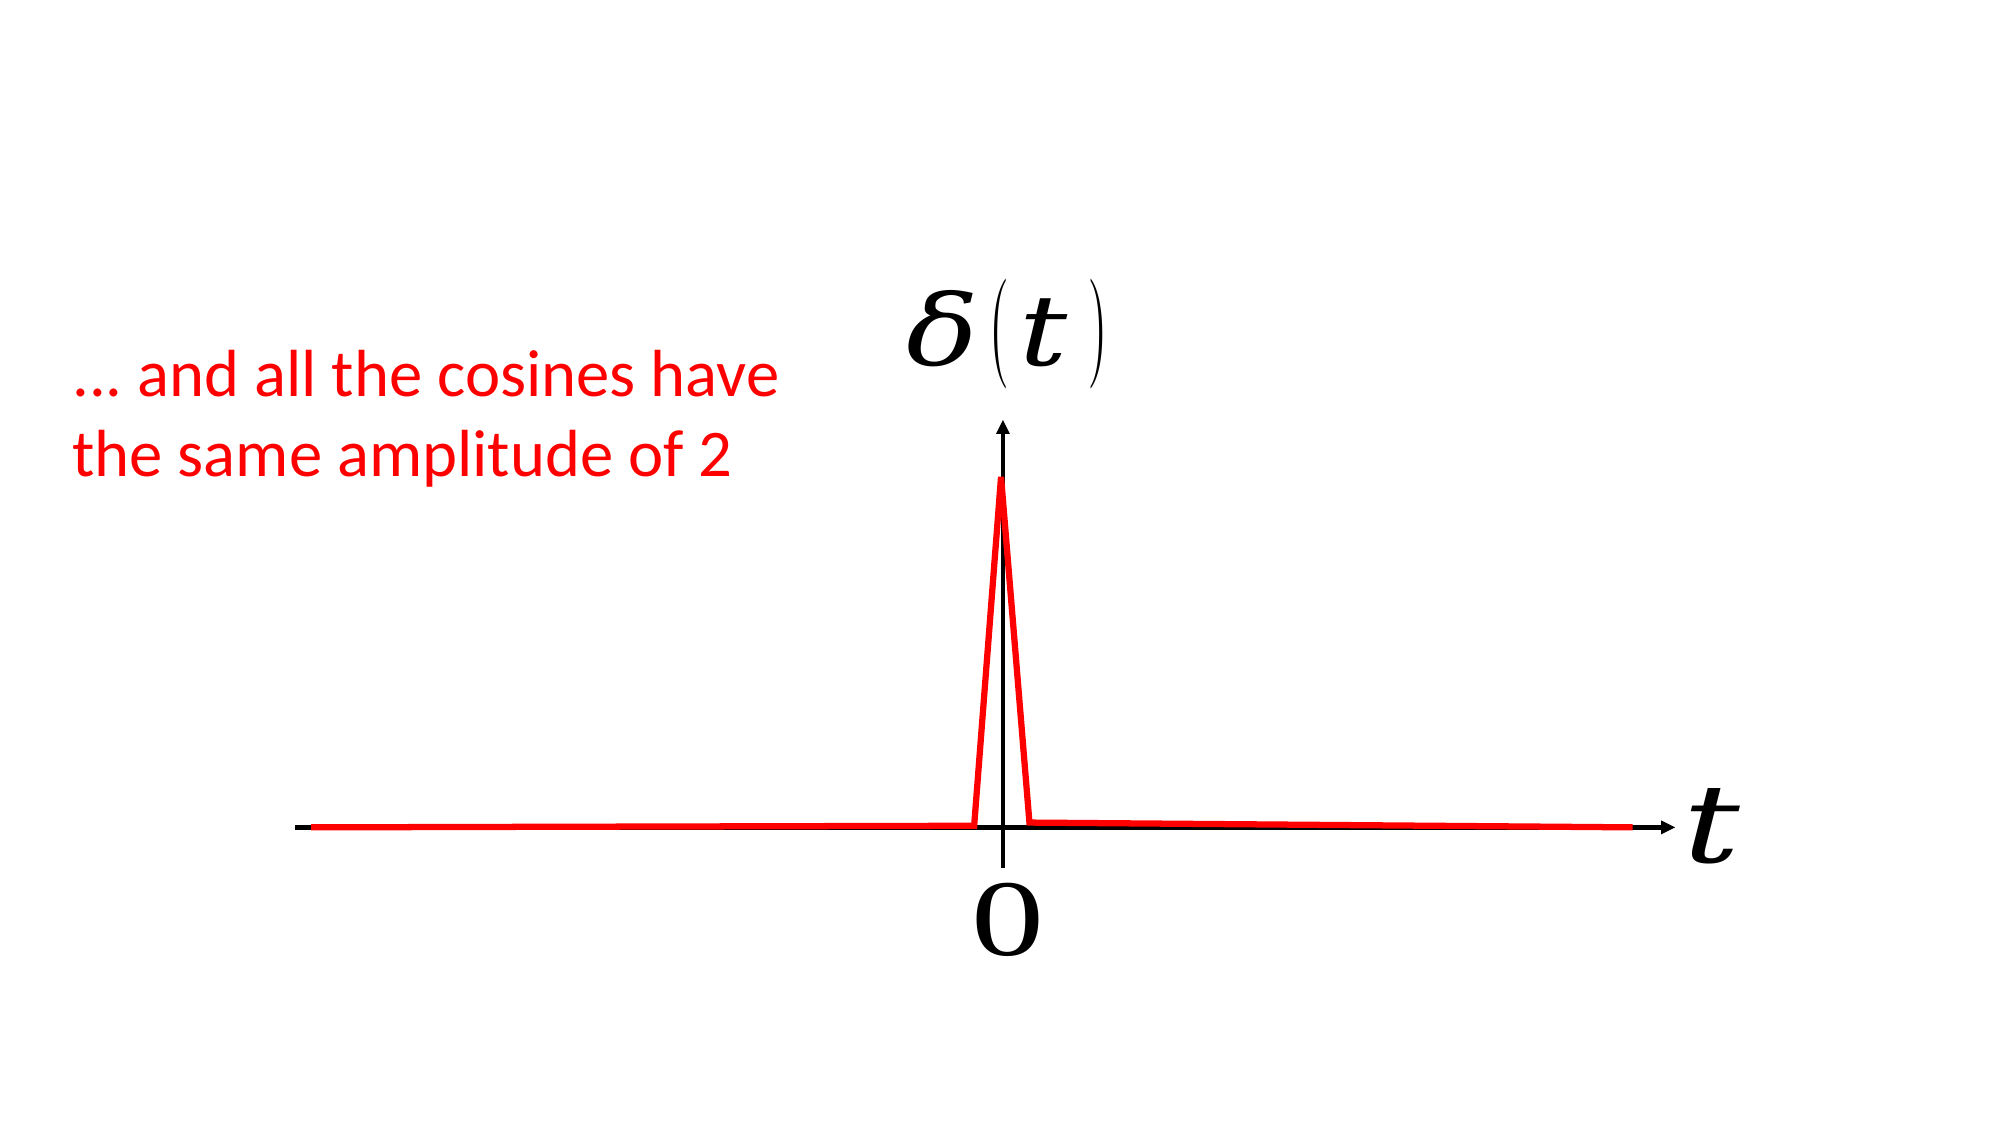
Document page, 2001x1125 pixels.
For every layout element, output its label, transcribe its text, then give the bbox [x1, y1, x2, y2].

text_box [311, 476, 1002, 827]
text_box ... and all the cosines have the same amplitude of 2 [57, 322, 798, 497]
text_box [1003, 488, 1633, 827]
